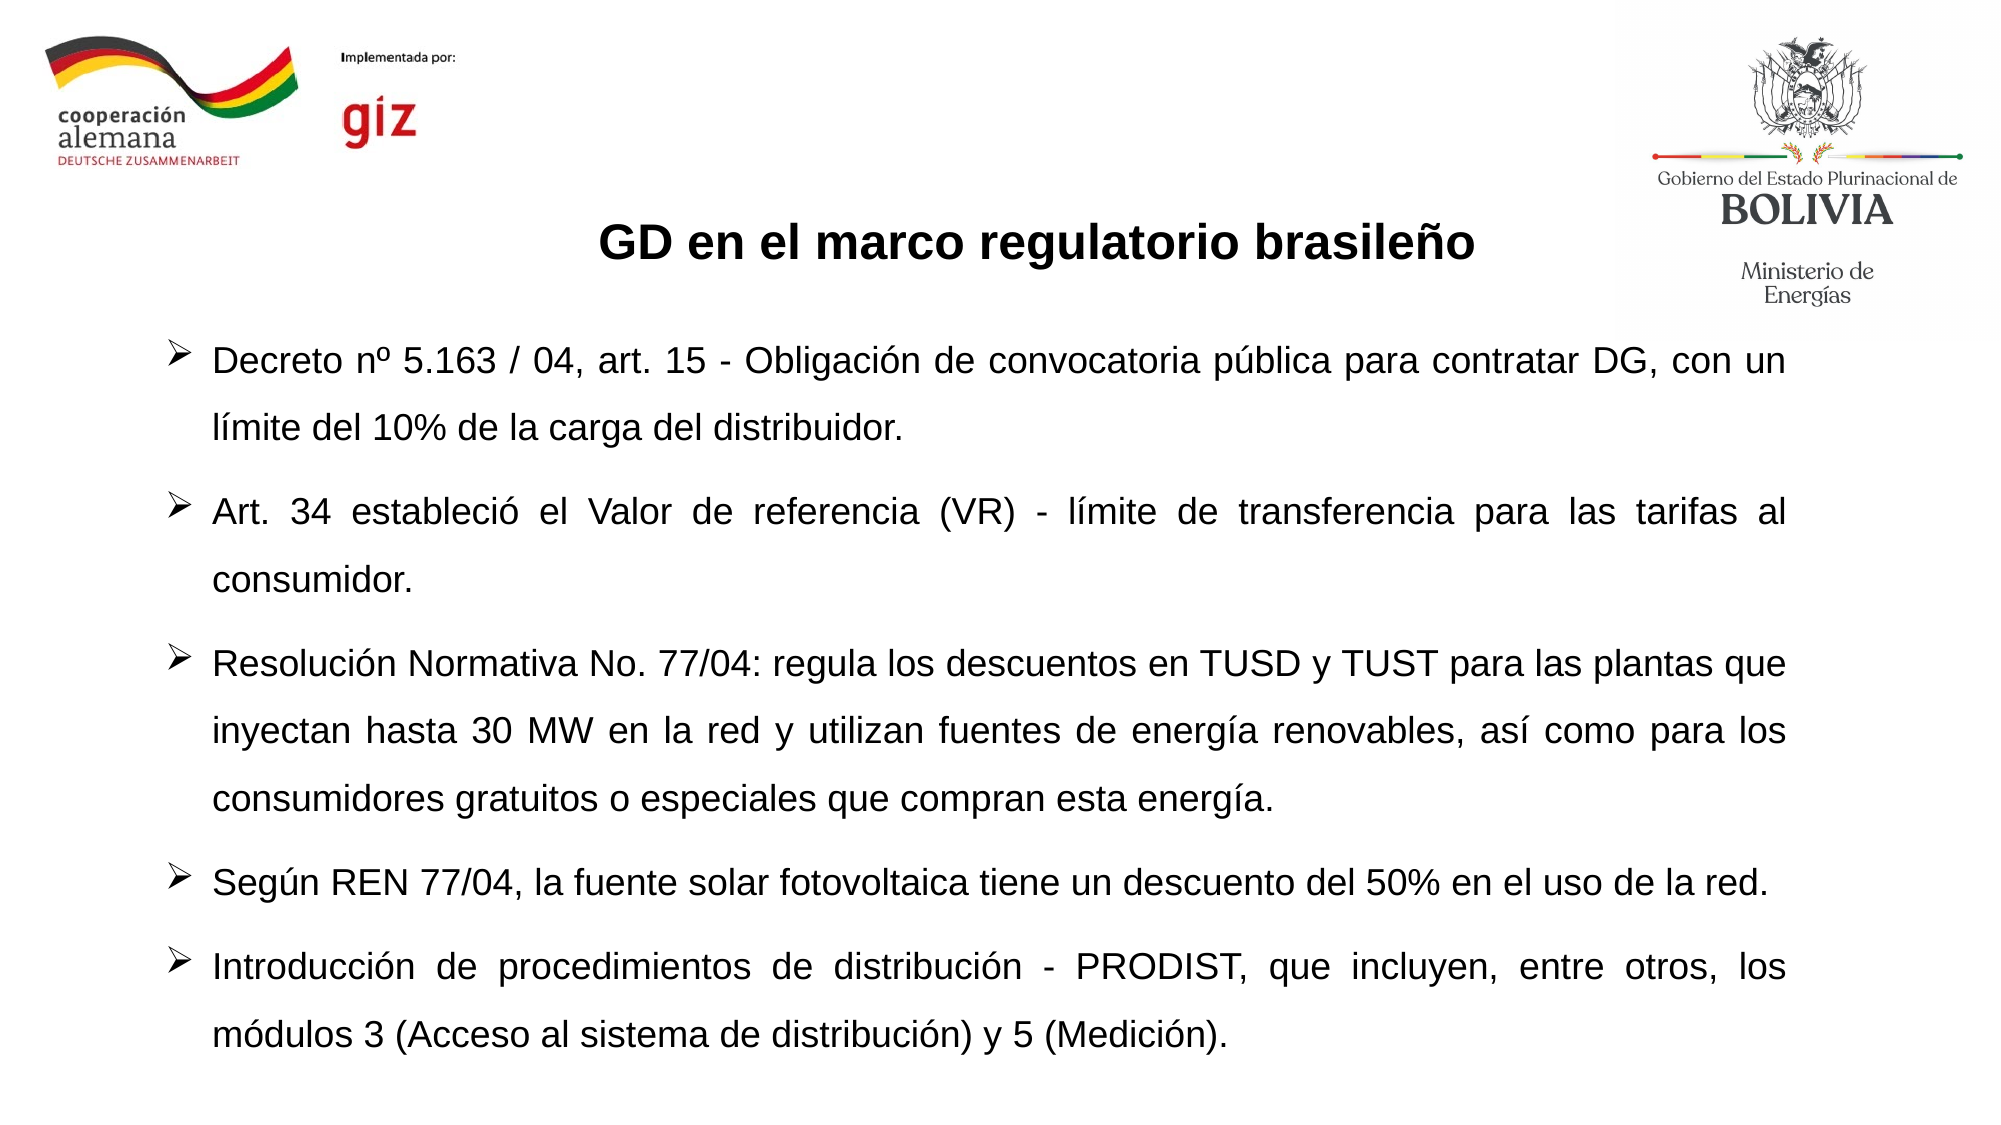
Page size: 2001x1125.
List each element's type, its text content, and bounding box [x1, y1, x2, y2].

picture [16, 0, 483, 199]
text_box Decreto nº 5.163 / 04, art. 15 - Obligación de convocatoria pública para contratar DG, con un límite del 10% de la carga del distribuidor. Art. 34 estableció el Valor de referencia (VR) - límite de transferencia para las tarifas al consumidor. Resolución Normativa No. 77/04: regula los descuentos en TUSD y TUST para las plantas que inyectan hasta 30 MW en la red y utilizan fuentes de energía renovables, así como para los consumidores gratuitos o especiales que compran esta energía. Según REN 77/04, la fuente solar fotovoltaica tiene un descuento del 50% en el uso de la red. Introducción de procedimientos de distribución - PRODIST, que incluyen, entre otros, los módulos 3 (Acceso al sistema de distribución) y 5 (Medición). [113, 305, 1803, 1125]
text_box GD en el marco regulatorio brasileño [0, 198, 1615, 278]
picture [1615, 0, 2000, 341]
